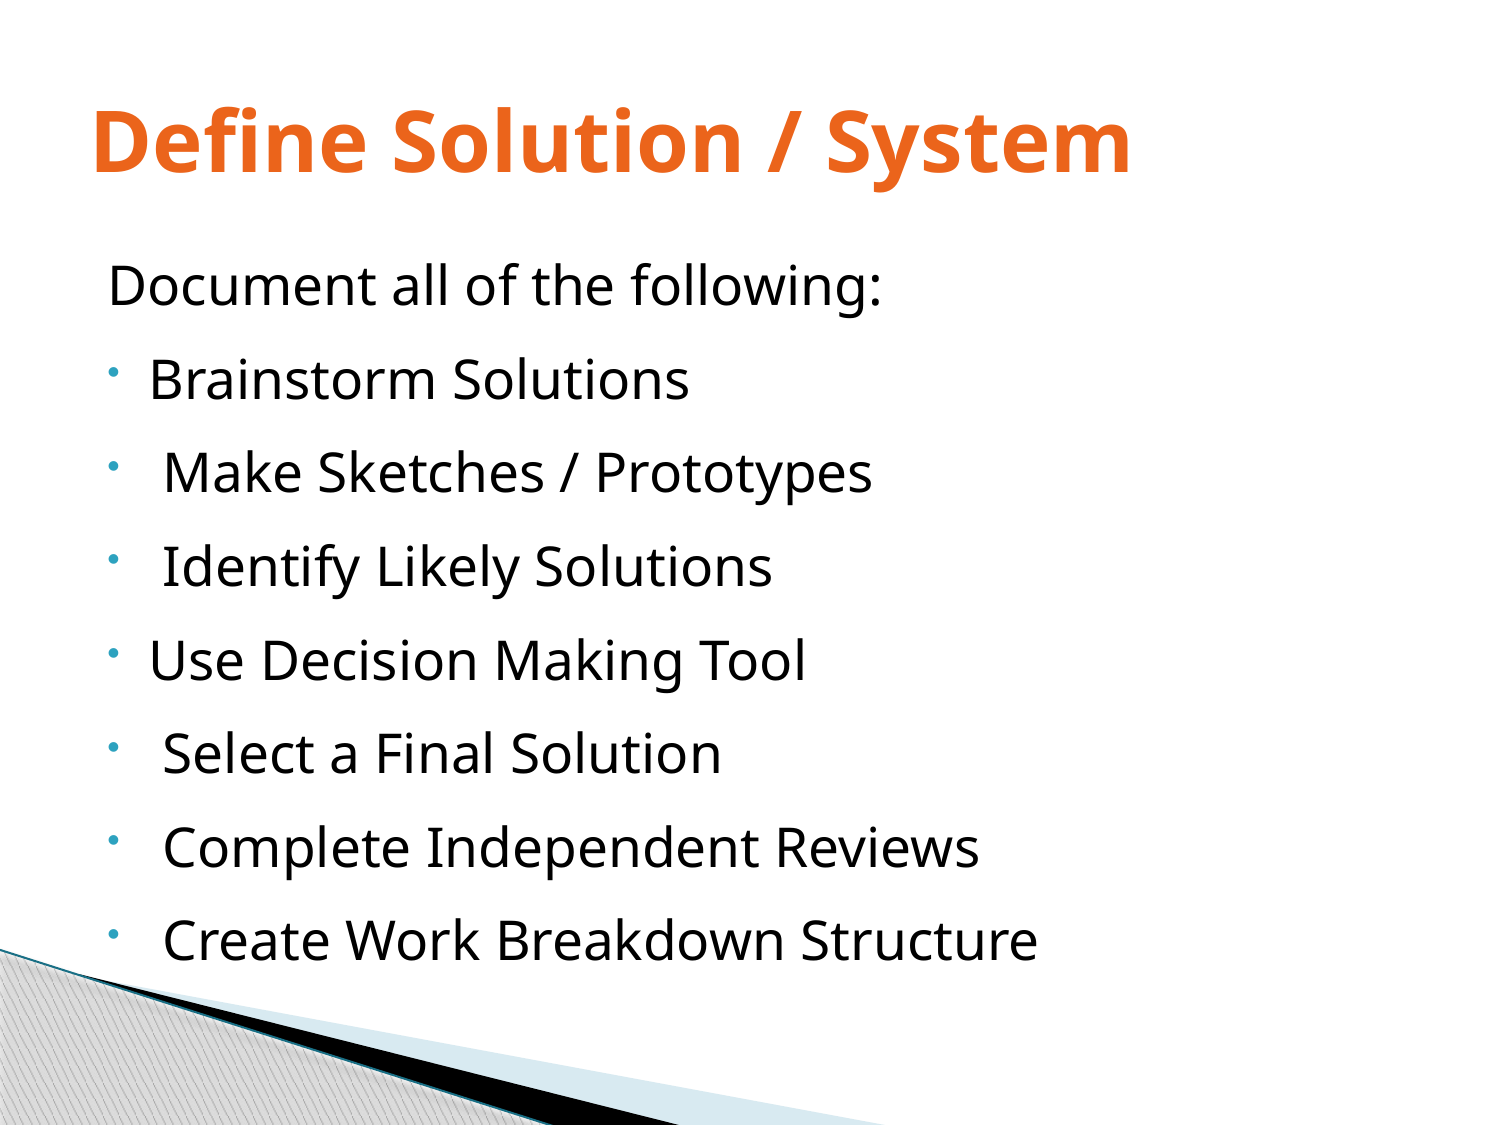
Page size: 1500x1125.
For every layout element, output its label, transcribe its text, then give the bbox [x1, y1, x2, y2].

list Document all of the following: Brainstorm Solutions Make Sketches / Prototypes Identify Likely Solutions Use Decision Making Tool Select a Final Solution Complete Independent Reviews Create Work Breakdown Structure [75, 243, 1425, 986]
title Define Solution / System [75, 45, 1425, 233]
